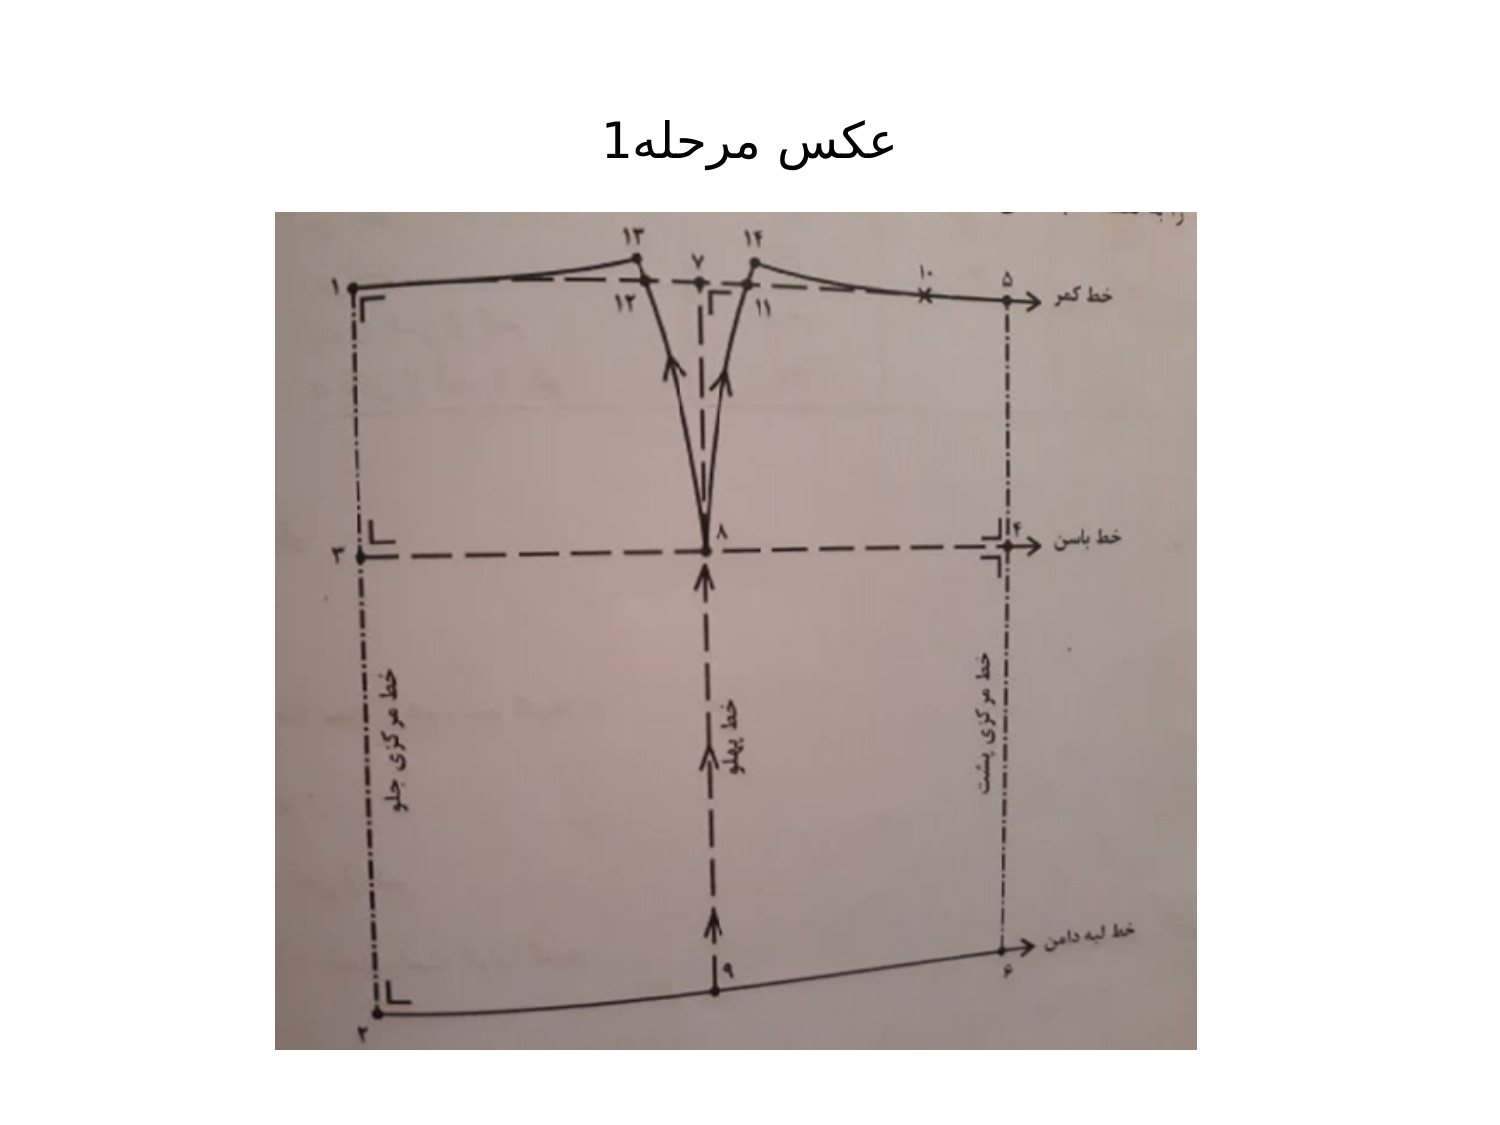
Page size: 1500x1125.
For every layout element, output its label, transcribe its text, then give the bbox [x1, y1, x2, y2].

title عکس مرحله1 [75, 45, 1425, 233]
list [274, 212, 1197, 1050]
